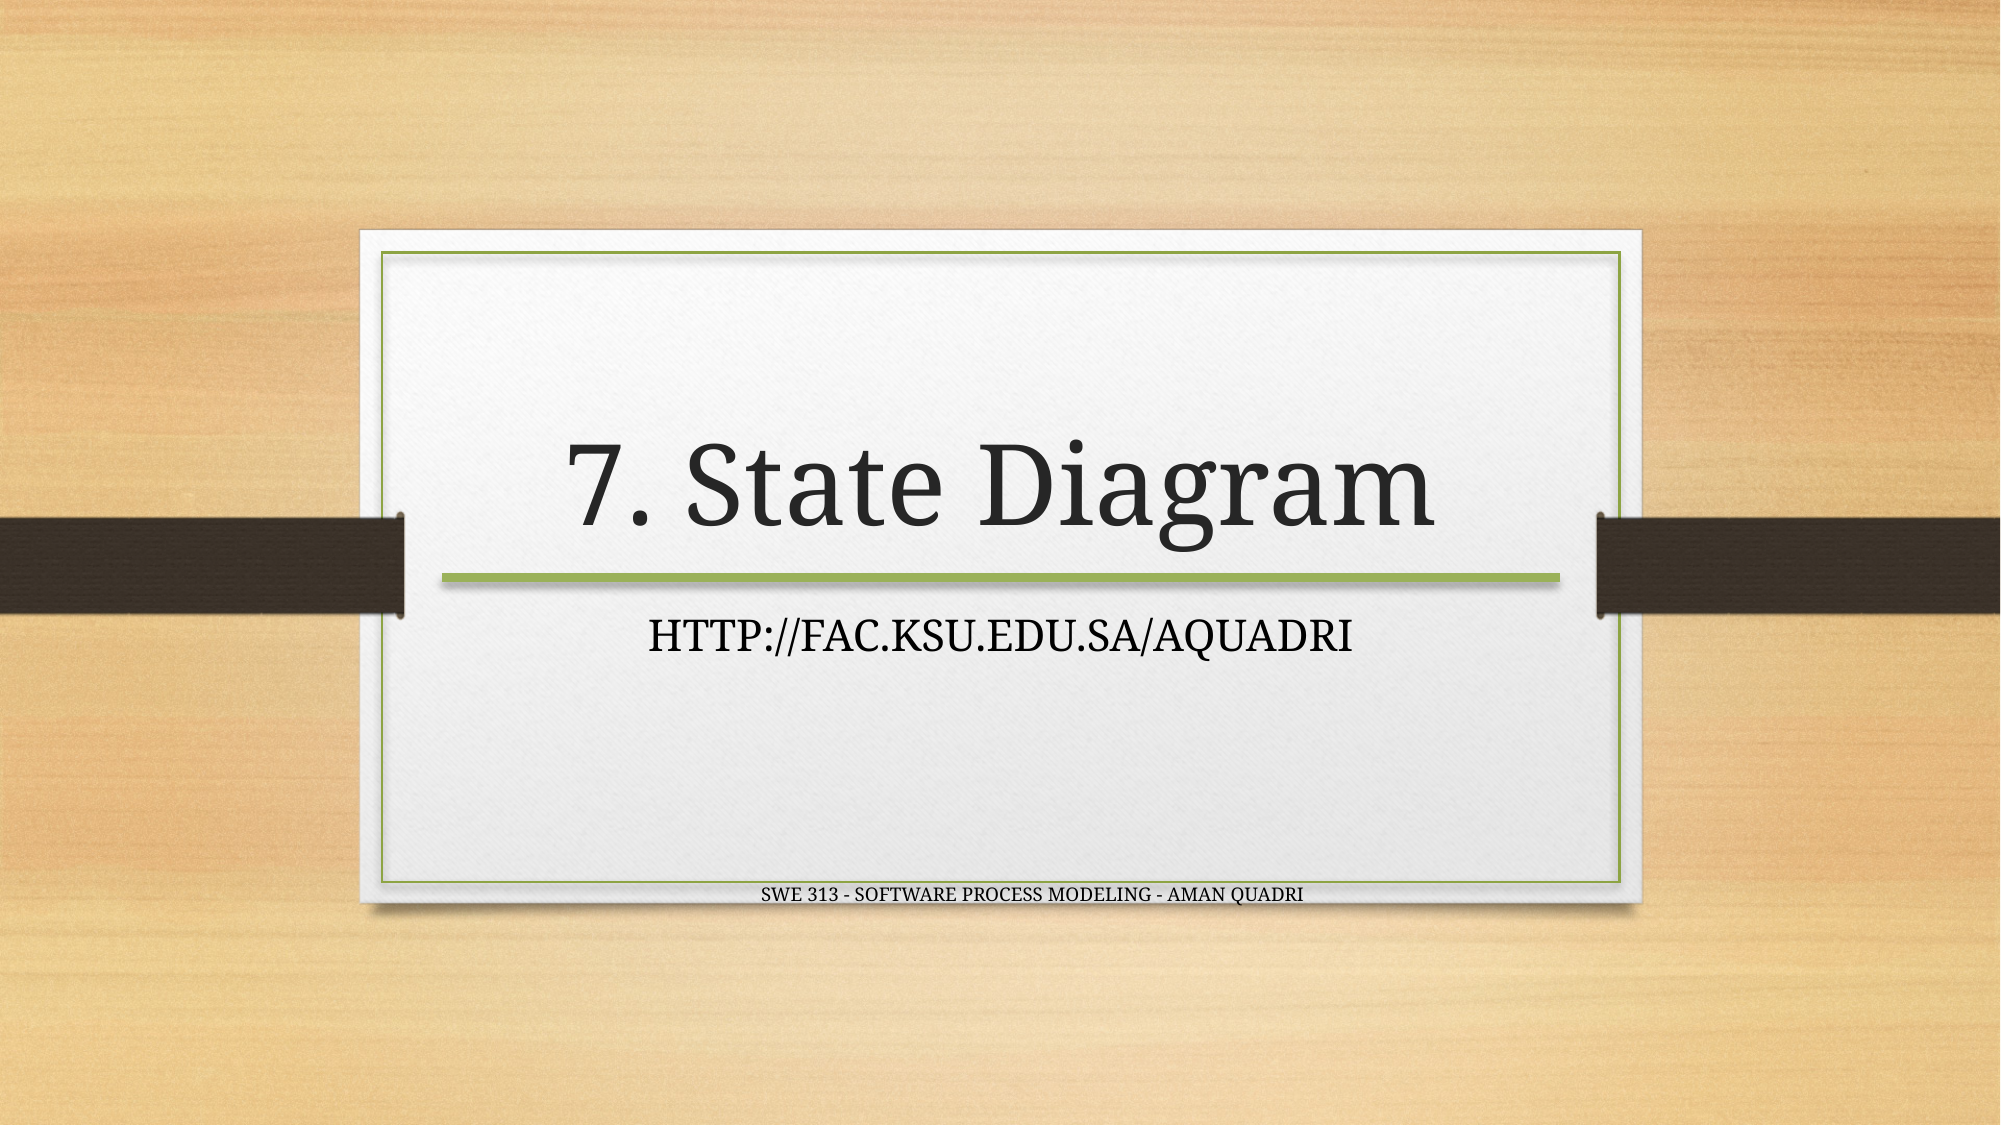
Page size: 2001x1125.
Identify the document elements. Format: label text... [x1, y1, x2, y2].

subtitle HTTP://FAC.KSU.EDU.SA/AQUADRI [441, 600, 1560, 817]
title 7. State Diagram [441, 306, 1560, 556]
picture [0, 0, 2001, 1125]
footer SWE 313 - SOFTWARE PROCESS MODELING - AMAN QUADRI [745, 870, 1602, 917]
